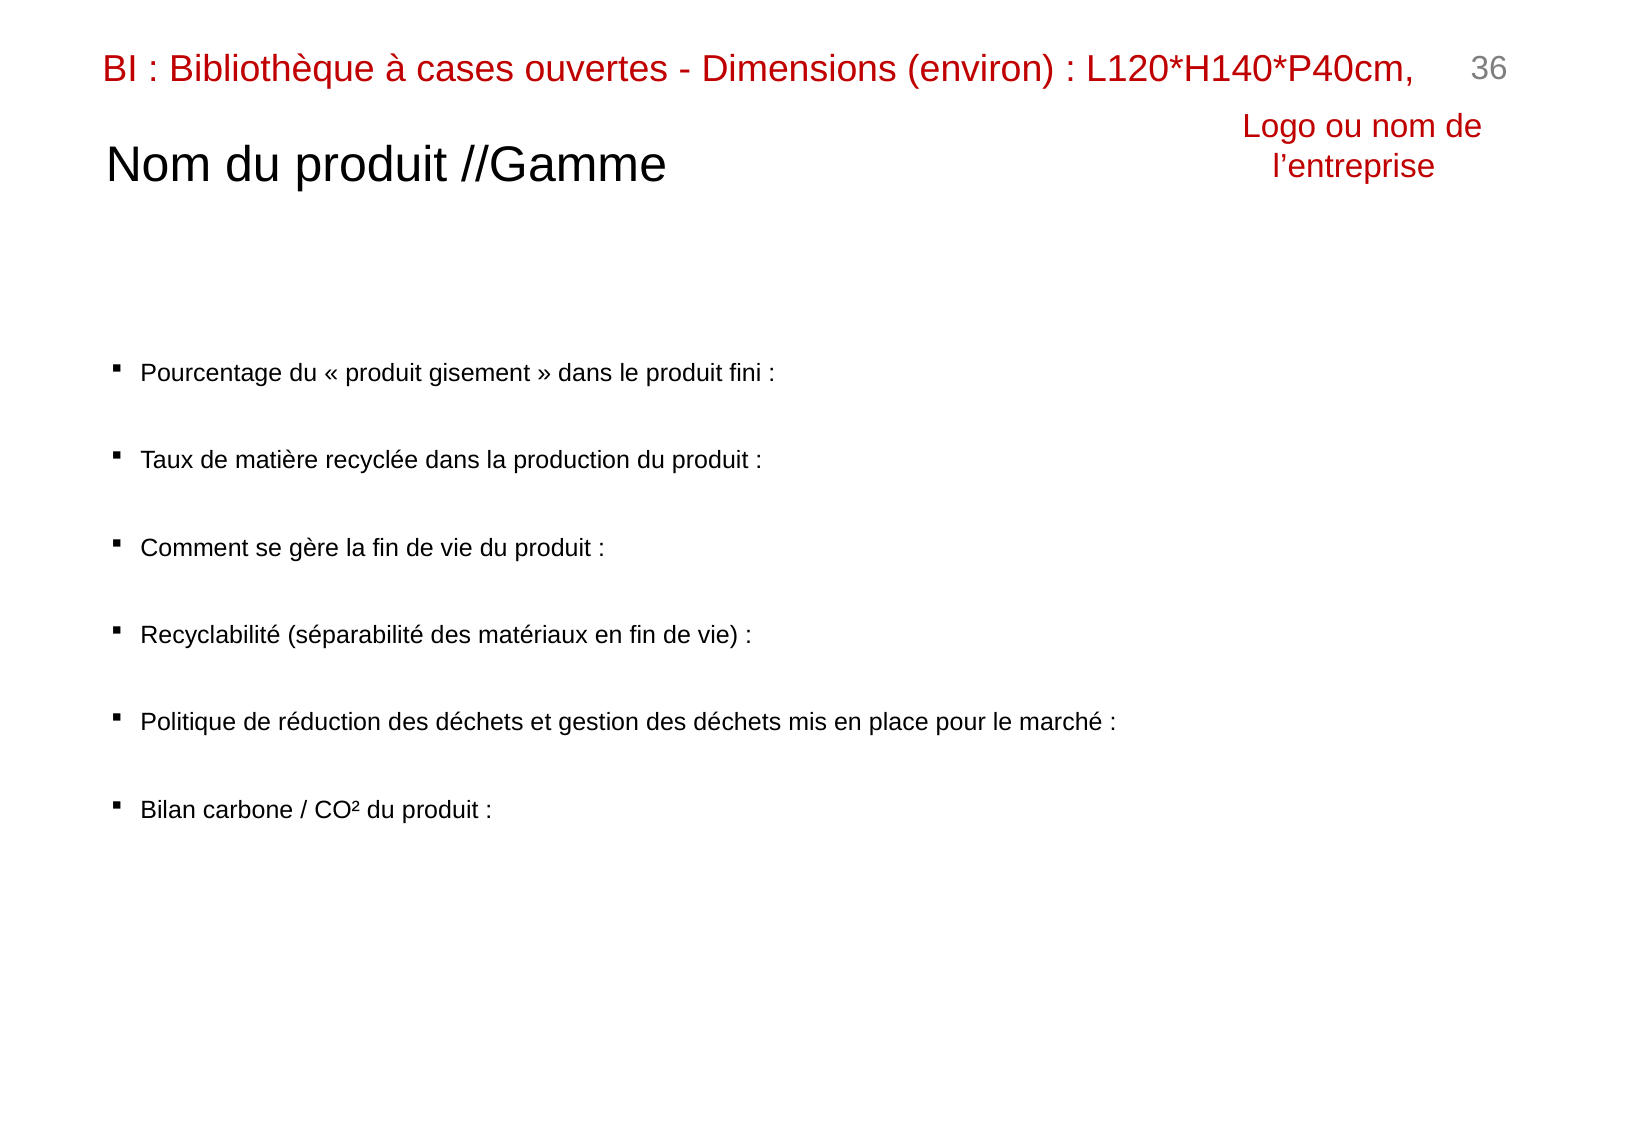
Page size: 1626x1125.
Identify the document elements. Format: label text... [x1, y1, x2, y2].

text_box Logo ou nom de l’entreprise [1141, 91, 1567, 197]
title BI : Bibliothèque à cases ouvertes - Dimensions (environ) : L120*H140*P40cm, [102, 19, 1426, 109]
list Nom du produit //Gamme [91, 109, 1523, 215]
slide_number 36 [1426, 19, 1523, 91]
text_box Pourcentage du « produit gisement » dans le produit fini : Taux de matière recyclée dans la production du produit : Comment se gère la fin de vie du produit : Recyclabilité (séparabilité des matériaux en fin de vie) : Politique de réduction des déchets et gestion des déchets mis en place pour le marché : Bilan carbone / CO² du produit : [81, 304, 1333, 1067]
